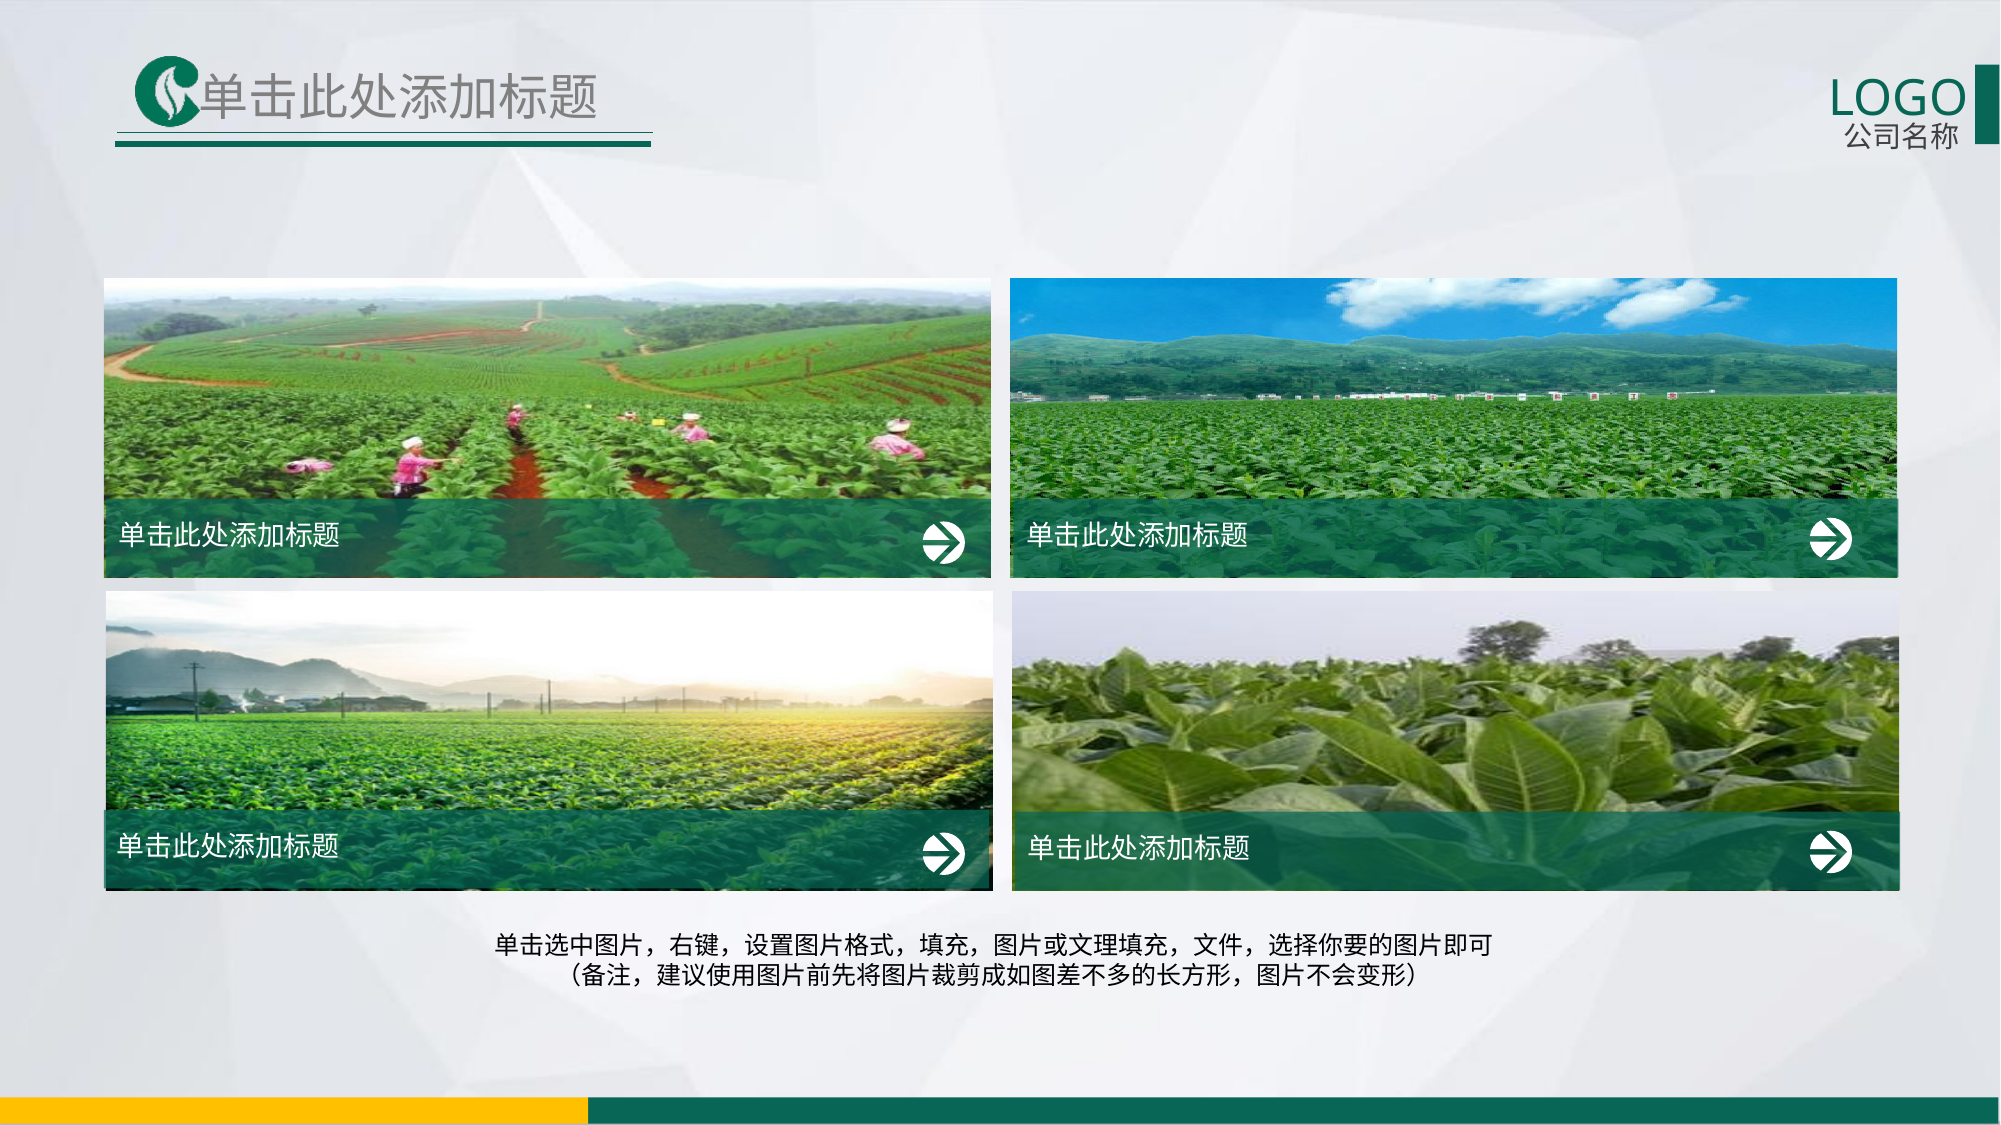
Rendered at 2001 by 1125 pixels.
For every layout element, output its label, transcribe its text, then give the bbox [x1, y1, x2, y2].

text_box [1011, 498, 1899, 578]
text_box [105, 590, 994, 891]
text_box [101, 809, 990, 889]
text_box [0, 1096, 589, 1125]
text_box 单击此处添加标题 [183, 58, 614, 132]
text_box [1012, 811, 1901, 891]
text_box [103, 498, 991, 578]
text_box [1011, 590, 1900, 891]
text_box LOGO [1813, 58, 1983, 134]
text_box 公司名称 [1828, 111, 1976, 161]
text_box [589, 1096, 1999, 1125]
text_box 单击选中图片，右键，设置图片格式，填充，图片或文理填充，文件，选择你要的图片即可 （备注，建议使用图片前先将图片裁剪成如图差不多的长方形，图片不会变形） [174, 922, 1815, 998]
picture [0, 0, 2001, 1125]
text_box [1009, 277, 1898, 578]
text_box [103, 277, 992, 578]
text_box [1974, 64, 2000, 145]
